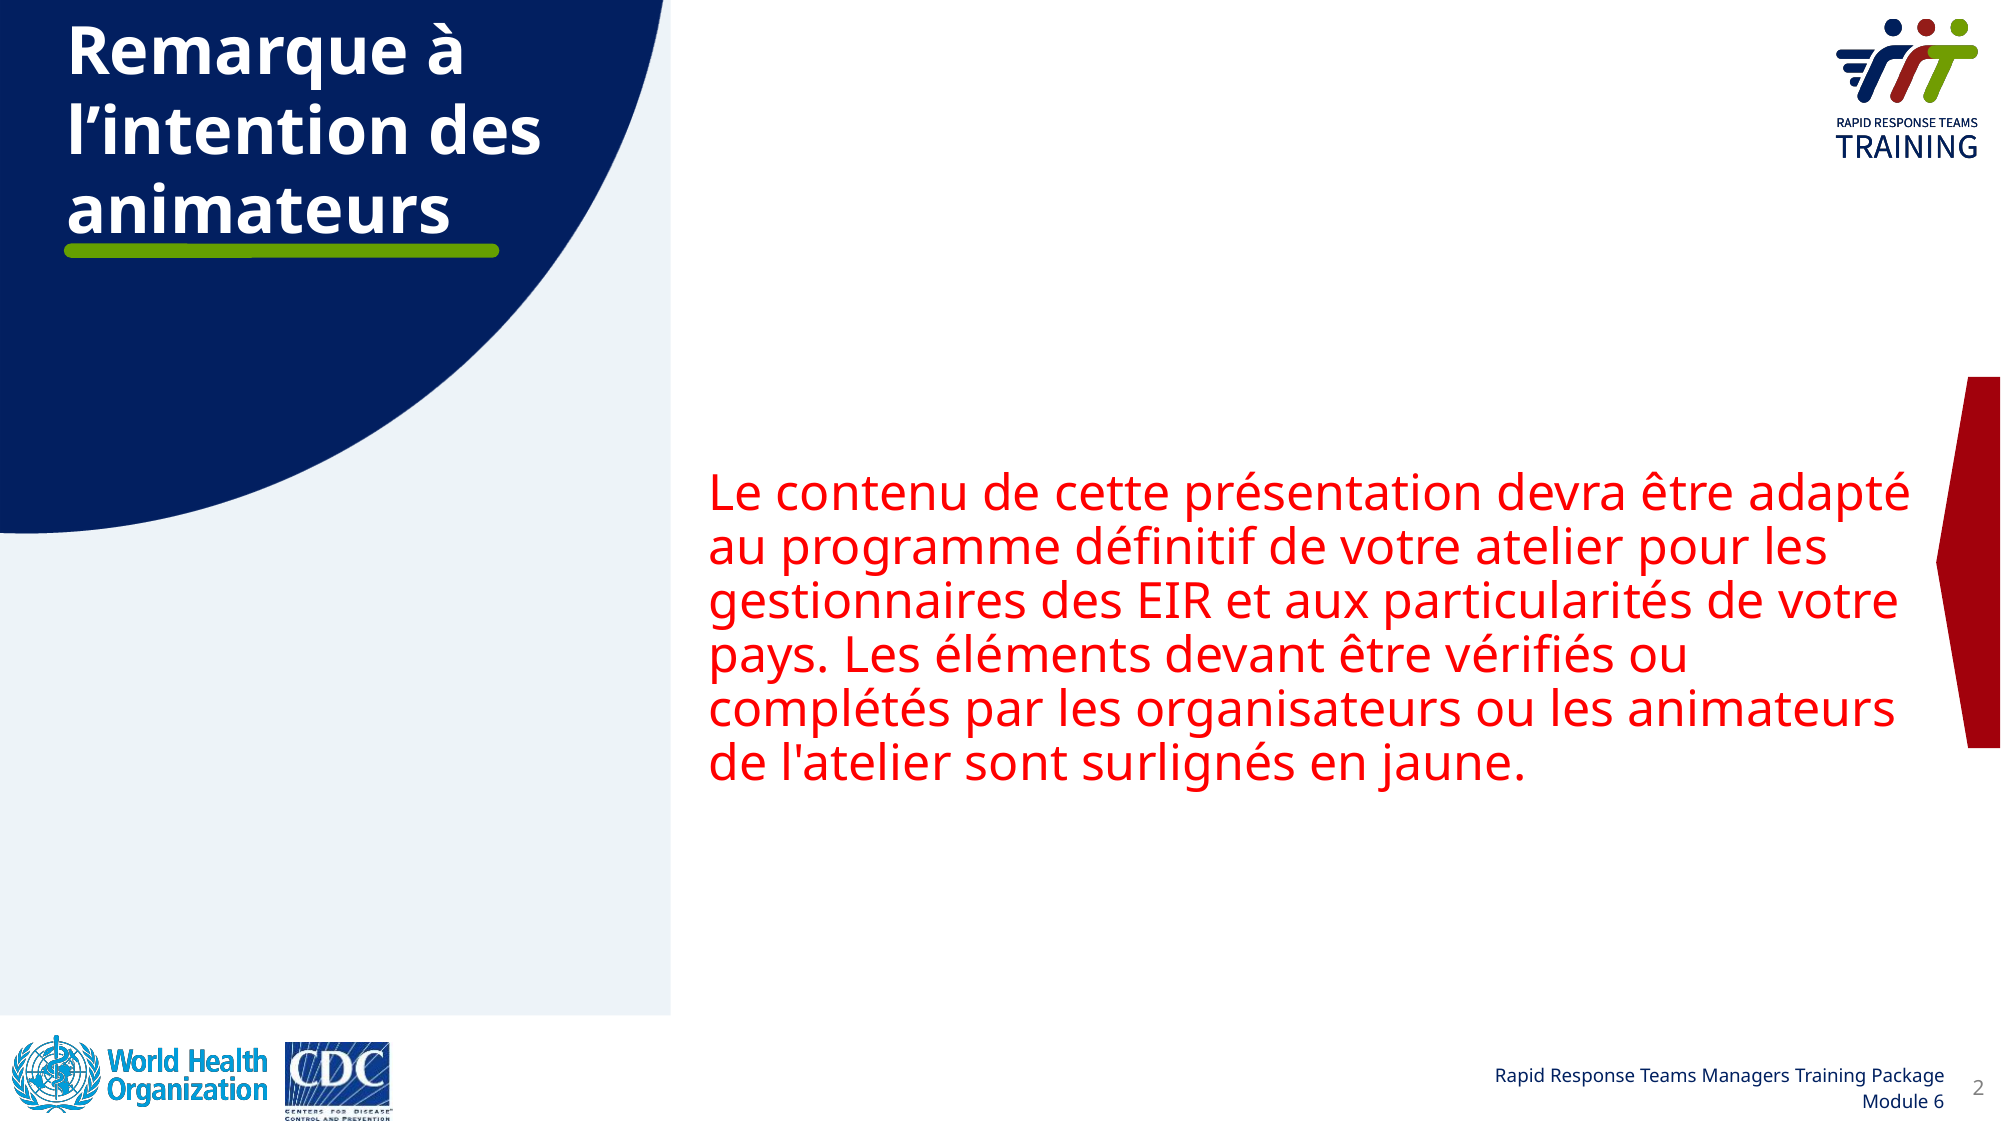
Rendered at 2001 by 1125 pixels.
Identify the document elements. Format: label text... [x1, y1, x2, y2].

list Le contenu de cette présentation devra être adapté au programme définitif de votre atelier pour les gestionnaires des EIR et aux particularités de votre pays. Les éléments devant être vérifiés ou complétés par les organisateurs ou les animateurs de l'atelier sont surlignés en jaune. [700, 332, 1937, 1049]
picture [0, 0, 670, 538]
picture [12, 1083, 48, 1113]
picture [22, 1062, 26, 1077]
picture [50, 1108, 62, 1113]
picture [40, 1062, 47, 1070]
picture [34, 1054, 43, 1078]
picture [46, 1056, 54, 1062]
picture [36, 1088, 78, 1105]
picture [285, 1042, 393, 1121]
picture [12, 1035, 54, 1068]
slide_number 2 [1957, 1067, 1992, 1124]
picture [1835, 19, 1978, 167]
picture [59, 1035, 267, 1113]
picture [71, 1053, 90, 1091]
picture [24, 1054, 36, 1087]
picture [30, 1083, 37, 1091]
text_box Remarque à l’intention des animateurs [58, 0, 607, 255]
